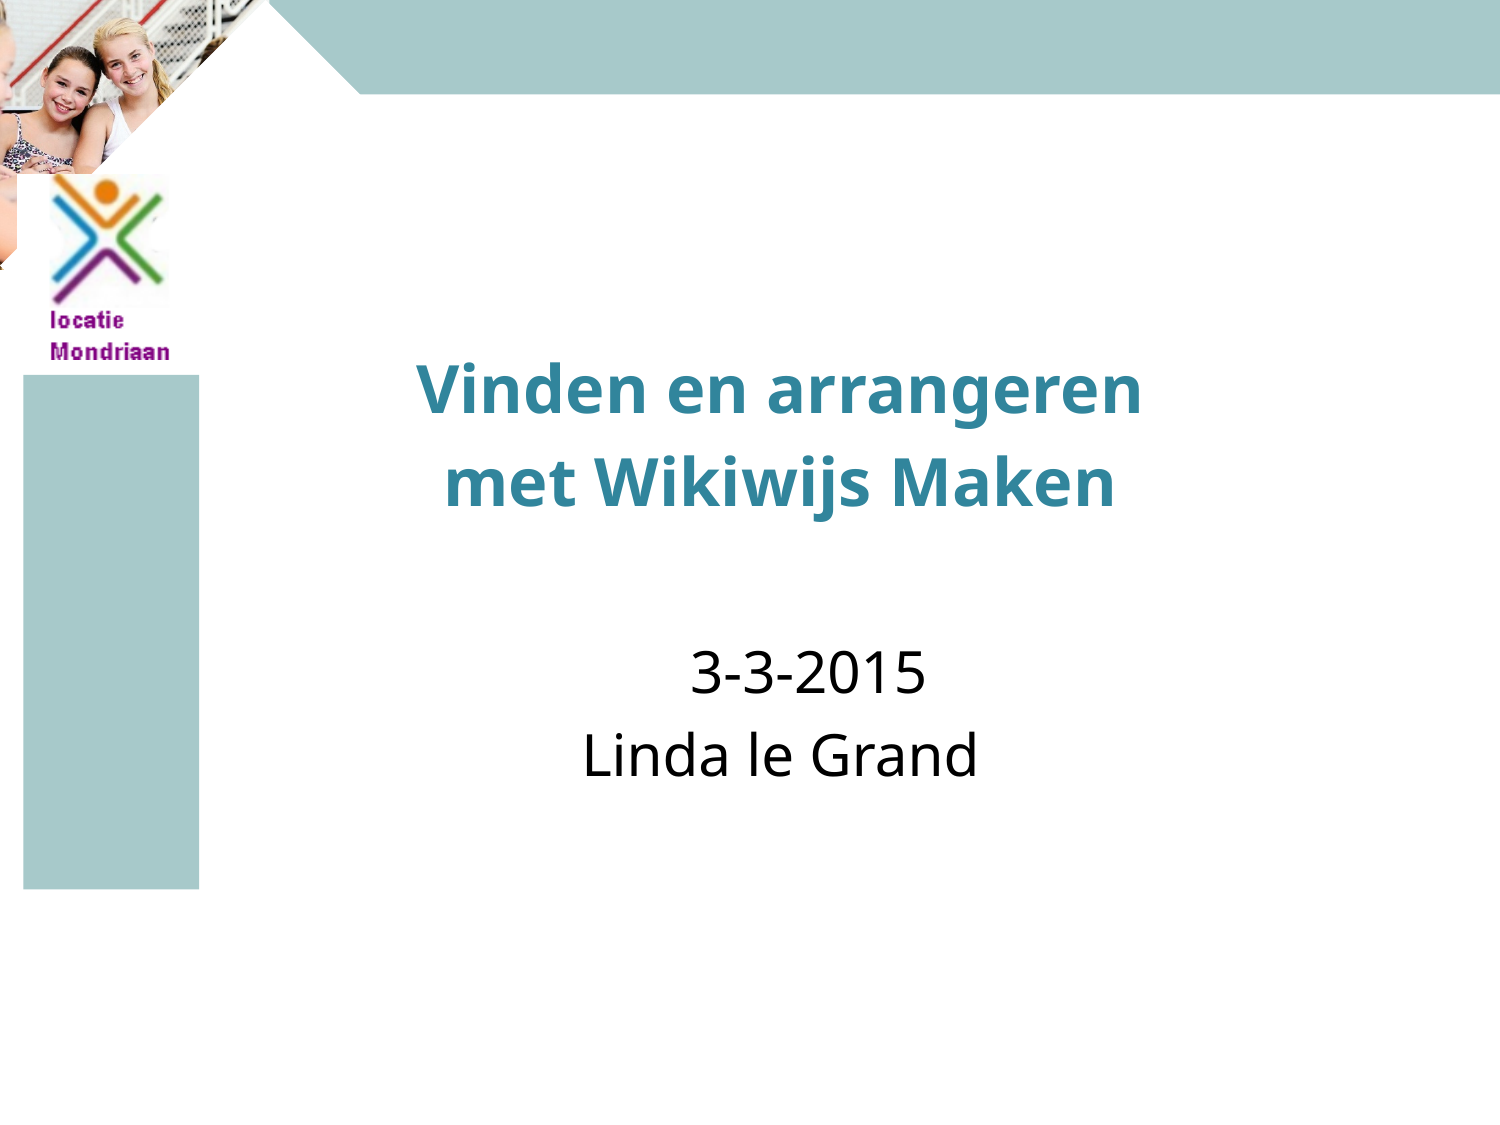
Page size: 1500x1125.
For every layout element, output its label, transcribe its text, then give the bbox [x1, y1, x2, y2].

list Vinden en arrangeren met Wikiwijs Maken 3-3-2015 Linda le Grand [105, 246, 1456, 1079]
picture [0, 0, 264, 360]
